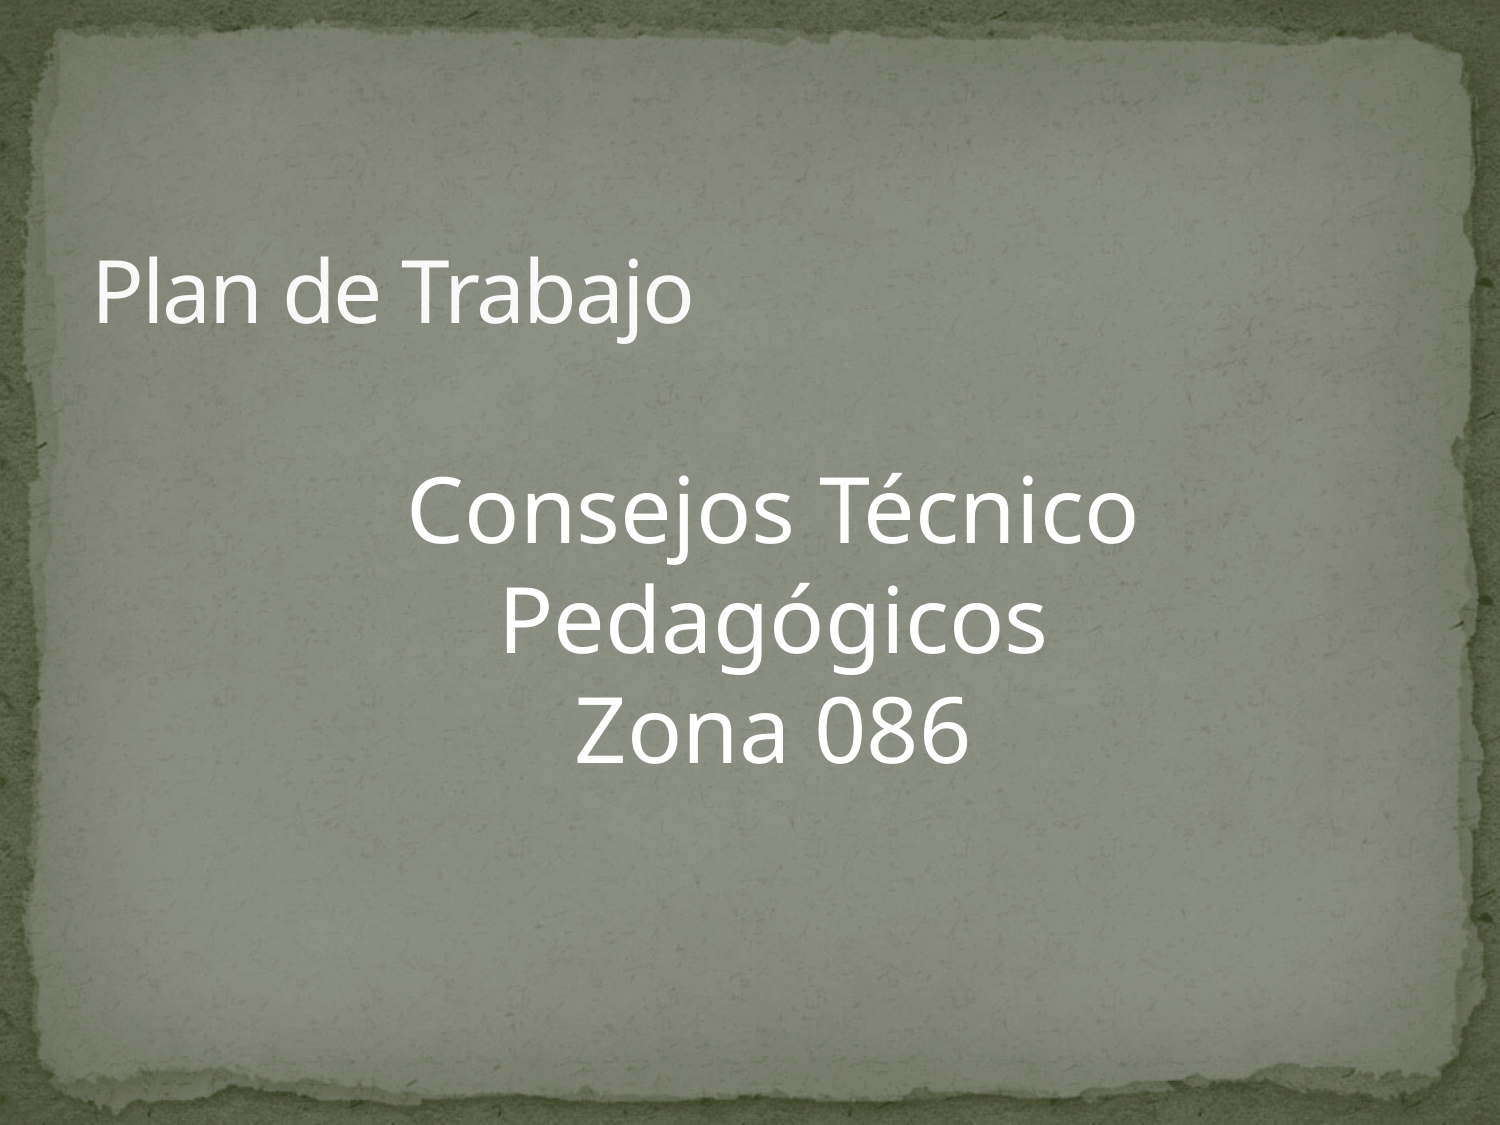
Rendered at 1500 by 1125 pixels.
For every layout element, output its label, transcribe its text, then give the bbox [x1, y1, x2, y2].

title Plan de Trabajo [76, 160, 1427, 349]
text_box Consejos Técnico Pedagógicos Zona 086 [230, 444, 1317, 834]
